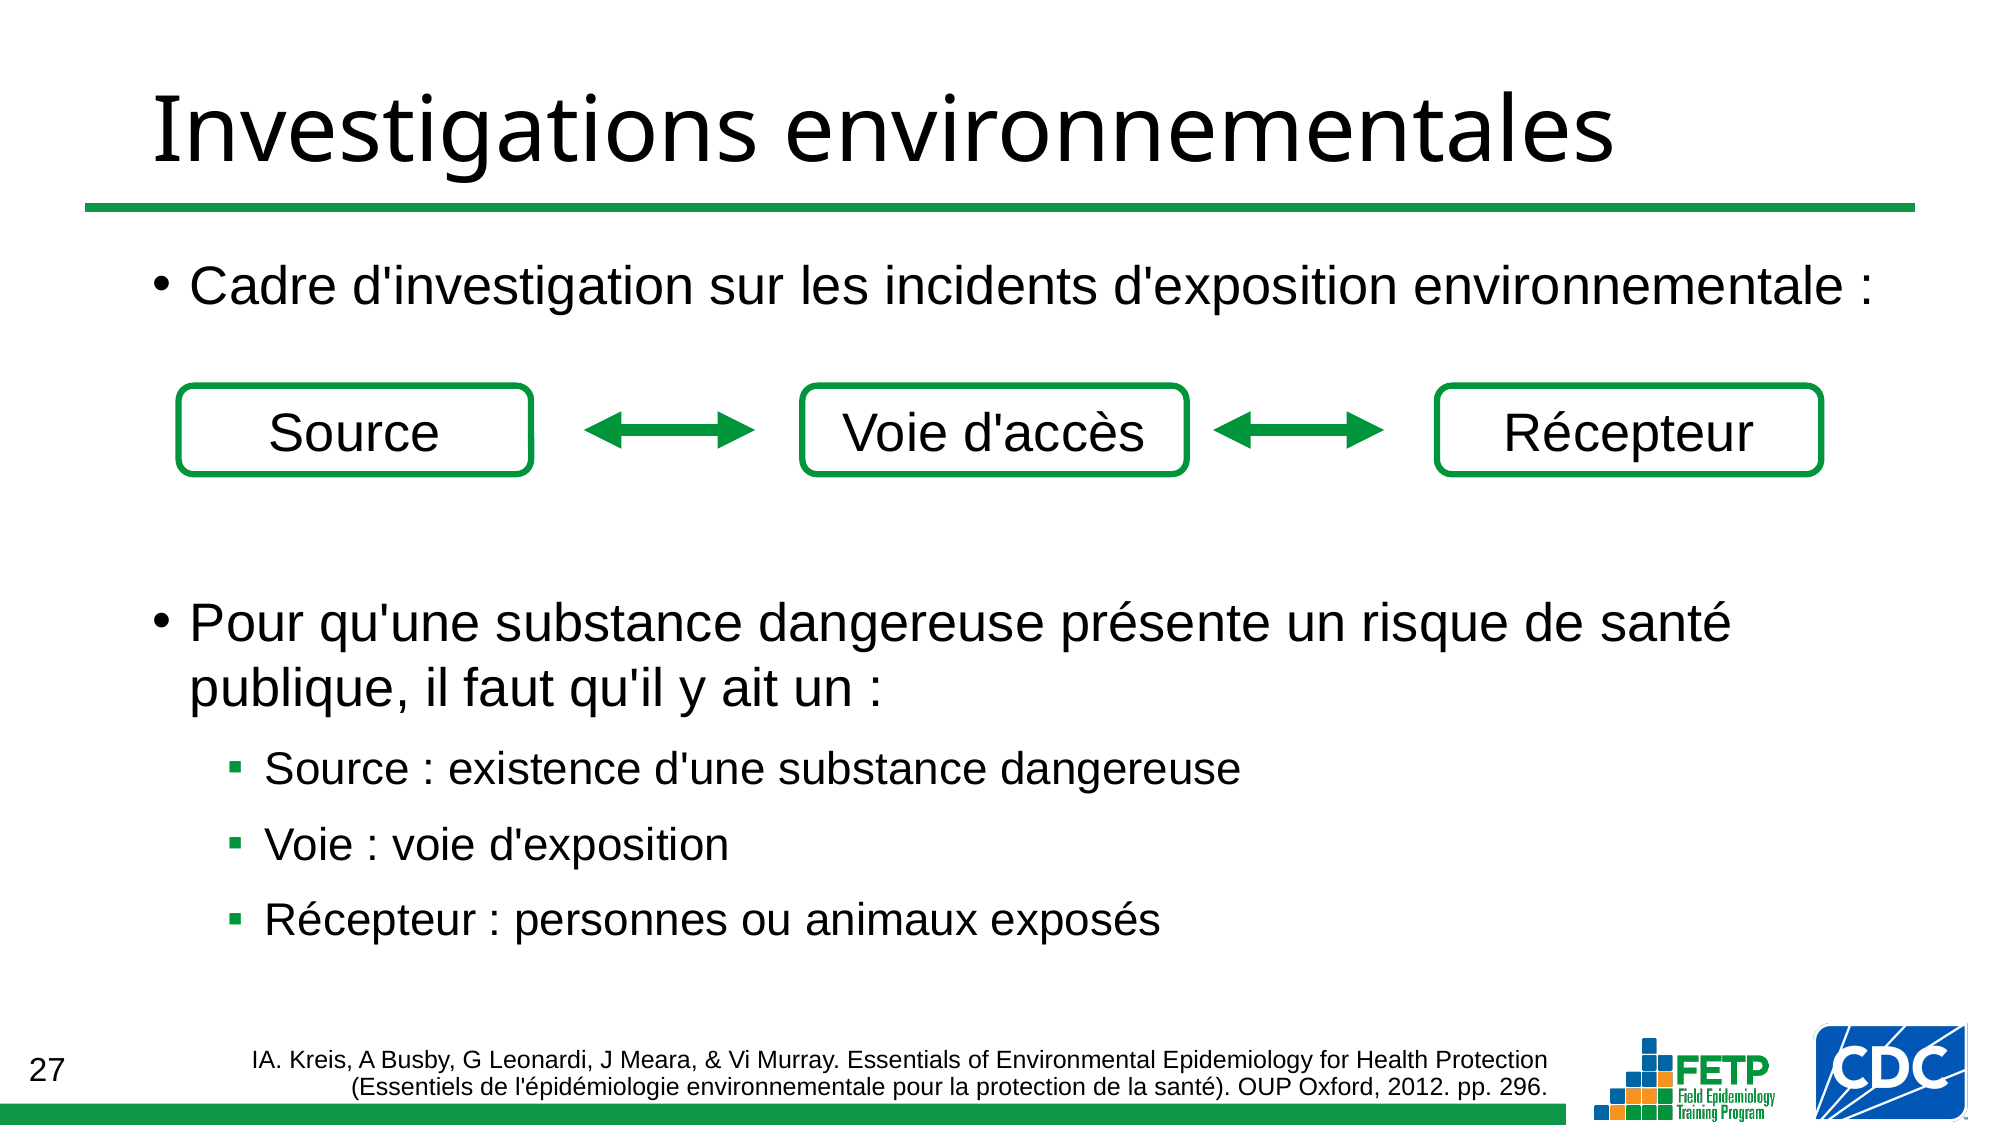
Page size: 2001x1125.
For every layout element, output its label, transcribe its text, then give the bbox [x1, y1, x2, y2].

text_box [178, 385, 1822, 475]
text_box Investigations environnementales [137, 75, 1863, 207]
text_box Cadre d'investigation sur les incidents d'exposition environnementale : Pour qu'une substance dangereuse présente un risque de santé publique, il faut qu'il y ait un : Source : existence d'une substance dangereuse Voie : voie d'exposition Récepteur : personnes ou animaux exposés [137, 242, 1964, 1004]
picture [1813, 1023, 1968, 1122]
text_box IA. Kreis, A Busby, G Leonardi, J Meara, & Vi Murray. Essentials of Environmental Epidemiology for Health Protection (Essentiels de l'épidémiologie environnementale pour la protection de la santé). OUP Oxford, 2012. pp. 296. [219, 1039, 1567, 1091]
picture [1594, 1038, 1775, 1122]
